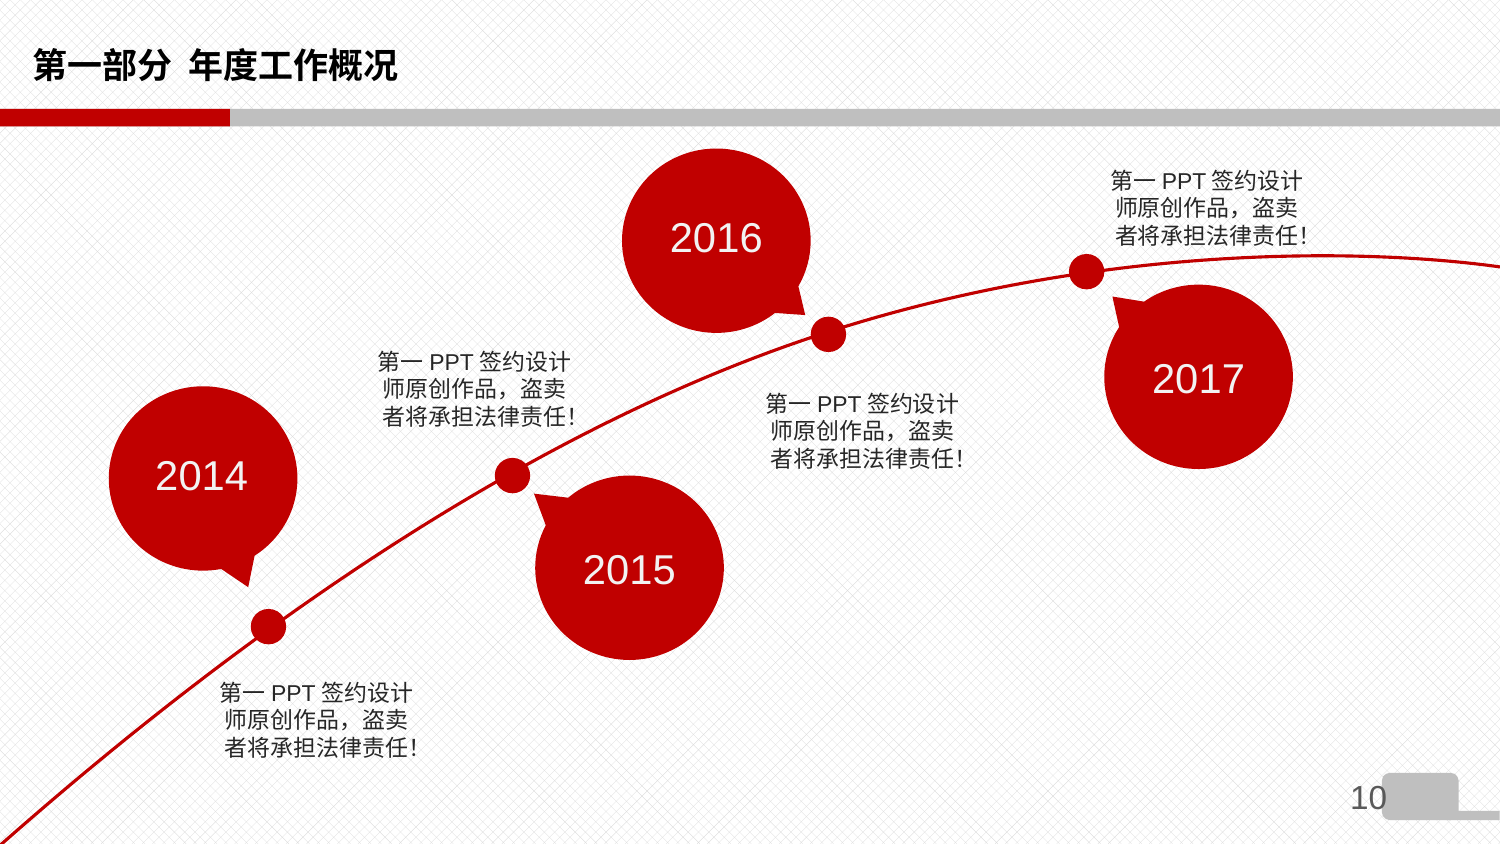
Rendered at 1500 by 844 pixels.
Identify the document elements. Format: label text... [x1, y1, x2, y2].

text_box [0, 678, 204, 844]
title 第一部分 年度工作概况 [17, 35, 1368, 93]
text_box [212, 482, 529, 681]
text_box [248, 606, 289, 647]
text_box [1104, 284, 1294, 470]
text_box [809, 314, 849, 355]
text_box 第一PPT签约设计师原创作品，盗卖者将承担法律责任！ [747, 382, 977, 480]
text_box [108, 386, 298, 571]
text_box [528, 274, 1100, 566]
text_box 第一PPT签约设计师原创作品，盗卖者将承担法律责任！ [201, 670, 431, 768]
text_box 第一PPT签约设计师原创作品，盗卖者将承担法律责任！ [360, 340, 590, 438]
text_box [1066, 251, 1107, 292]
text_box 第一PPT签约设计师原创作品，盗卖者将承担法律责任！ [1092, 158, 1322, 257]
text_box [492, 455, 533, 496]
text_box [621, 148, 811, 334]
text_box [534, 475, 725, 661]
text_box [1102, 255, 1500, 348]
